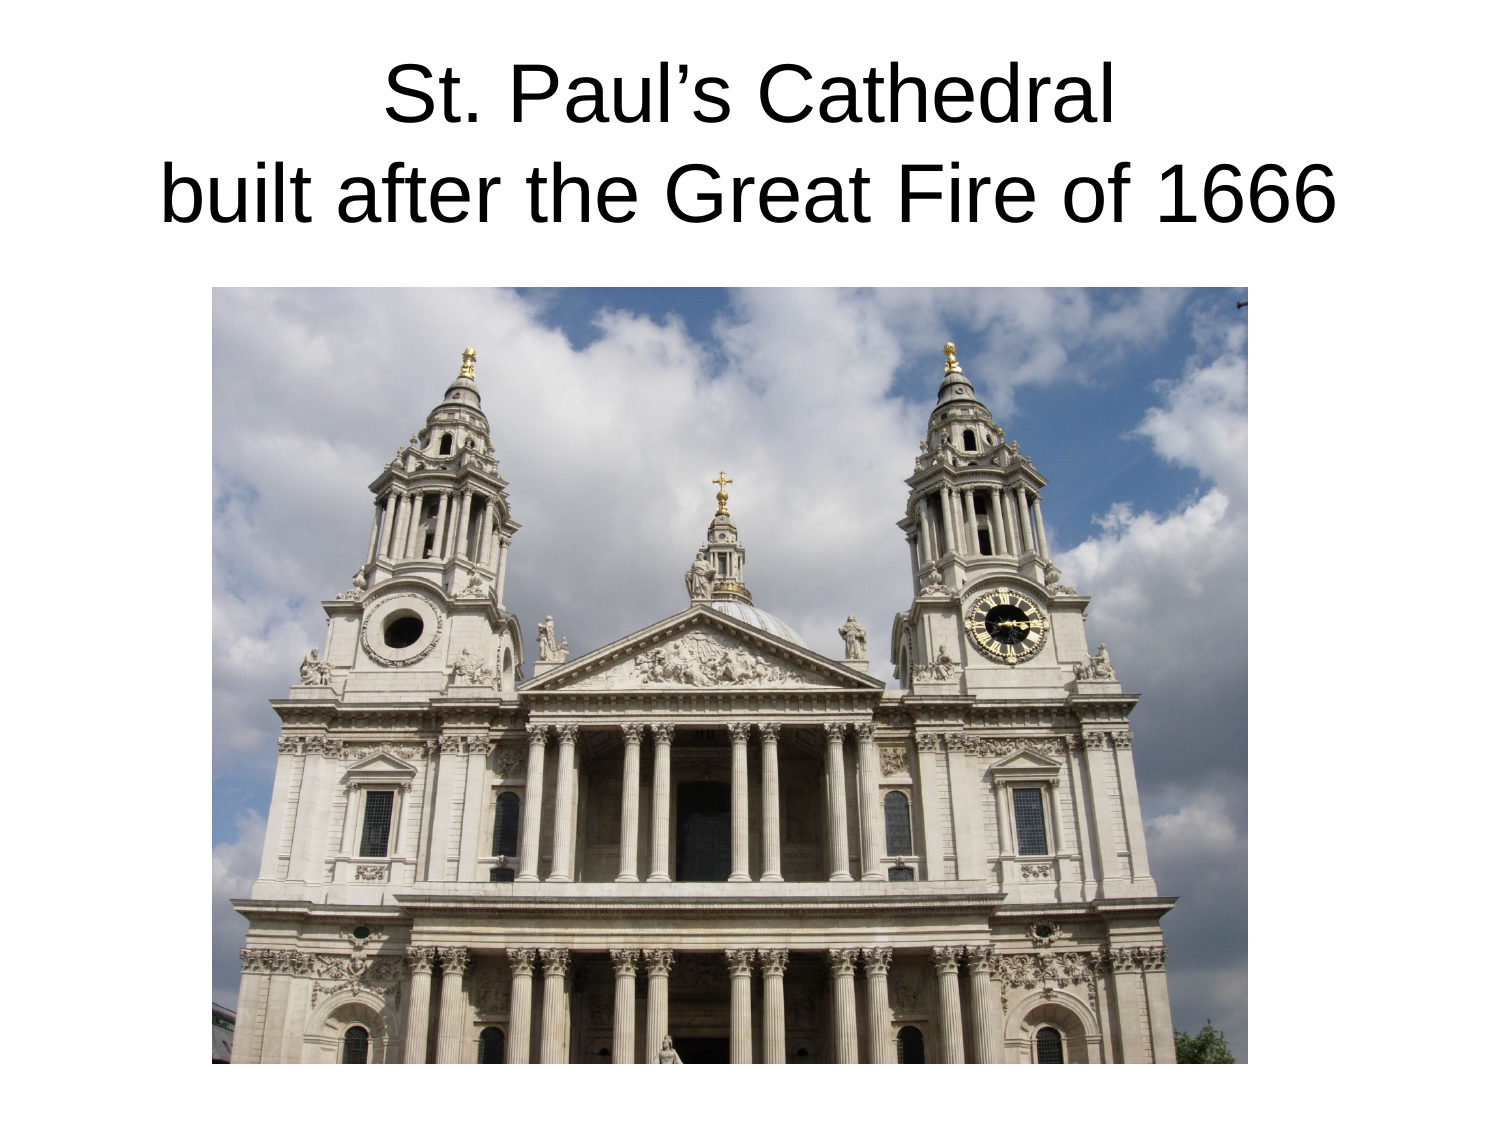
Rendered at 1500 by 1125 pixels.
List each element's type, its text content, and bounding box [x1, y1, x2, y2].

picture [212, 287, 1249, 1064]
title St. Paul’s Cathedral built after the Great Fire of 1666 [74, 44, 1426, 233]
